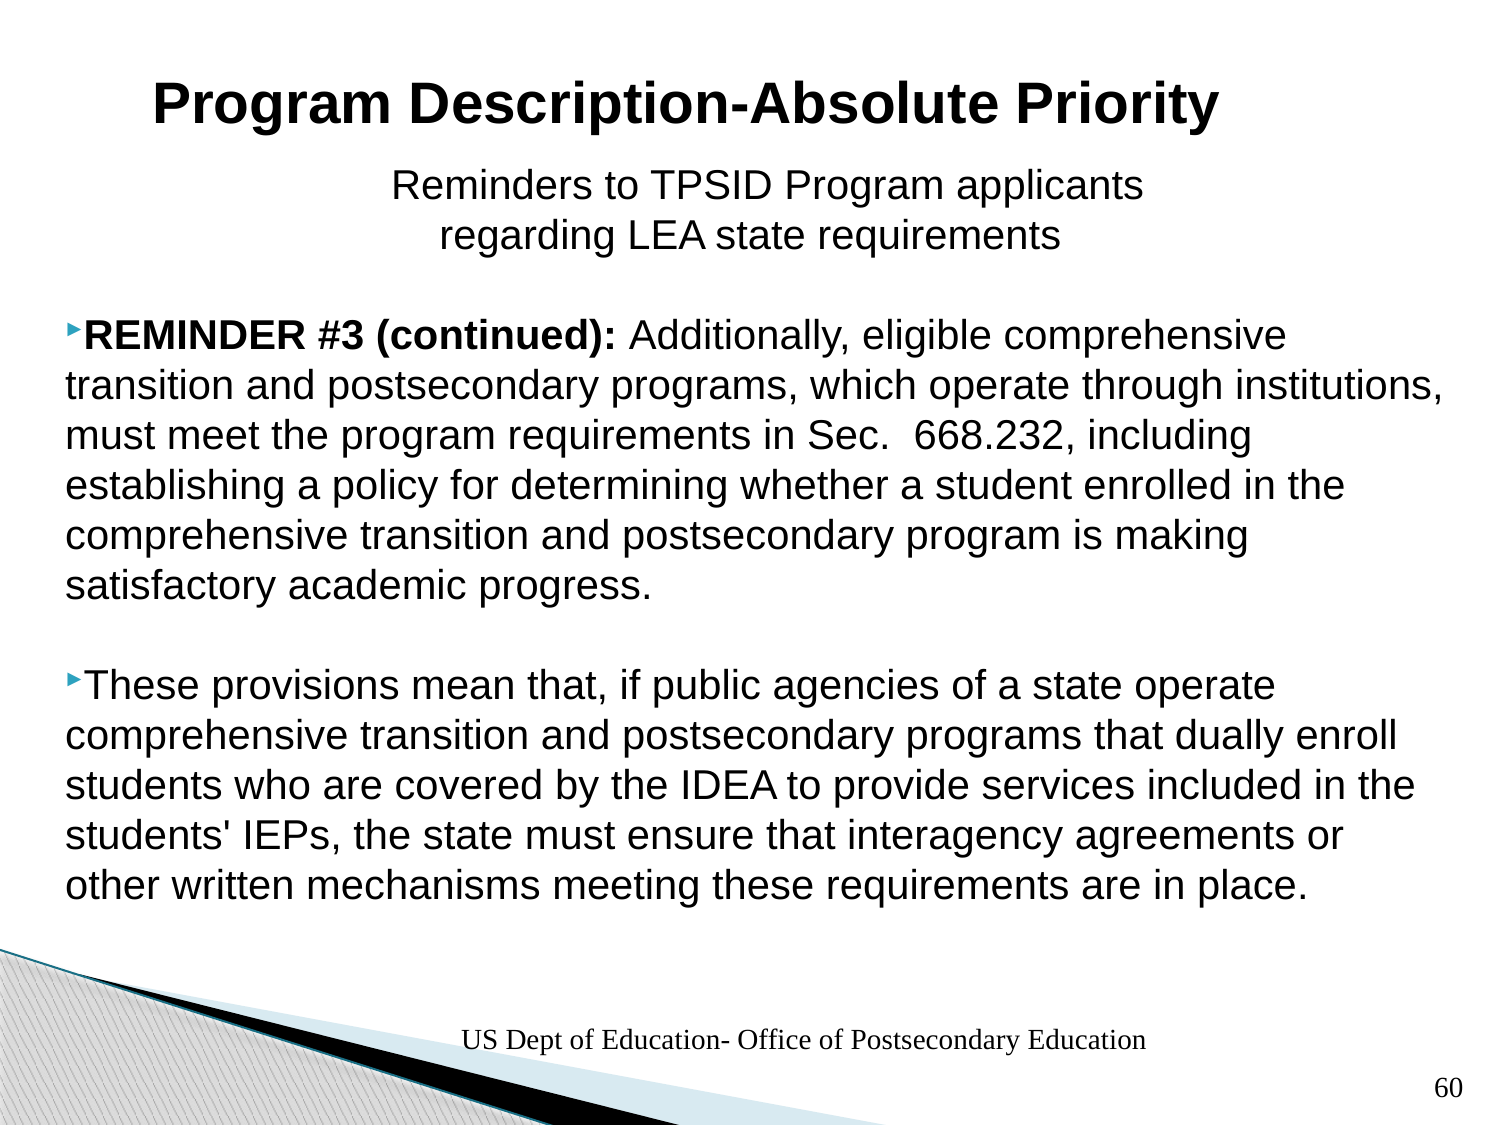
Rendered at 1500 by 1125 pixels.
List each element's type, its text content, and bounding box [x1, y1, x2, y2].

list Reminders to TPSID Program applicants regarding LEA state requirements REMINDER #3 (continued): Additionally, eligible comprehensive transition and postsecondary programs, which operate through institutions, must meet the program requirements in Sec. 668.232, including establishing a policy for determining whether a student enrolled in the comprehensive transition and postsecondary program is making satisfactory academic progress. These provisions mean that, if public agencies of a state operate comprehensive transition and postsecondary programs that dually enroll students who are covered by the IDEA to provide services included in the students' IEPs, the state must ensure that interagency agreements or other written mechanisms meeting these requirements are in place. [50, 99, 1463, 709]
slide_number 60 [1418, 1051, 1479, 1112]
footer US Dept of Education- Office of Postsecondary Education [387, 1025, 1163, 1063]
title Program Description-Absolute Priority [137, 37, 1400, 164]
